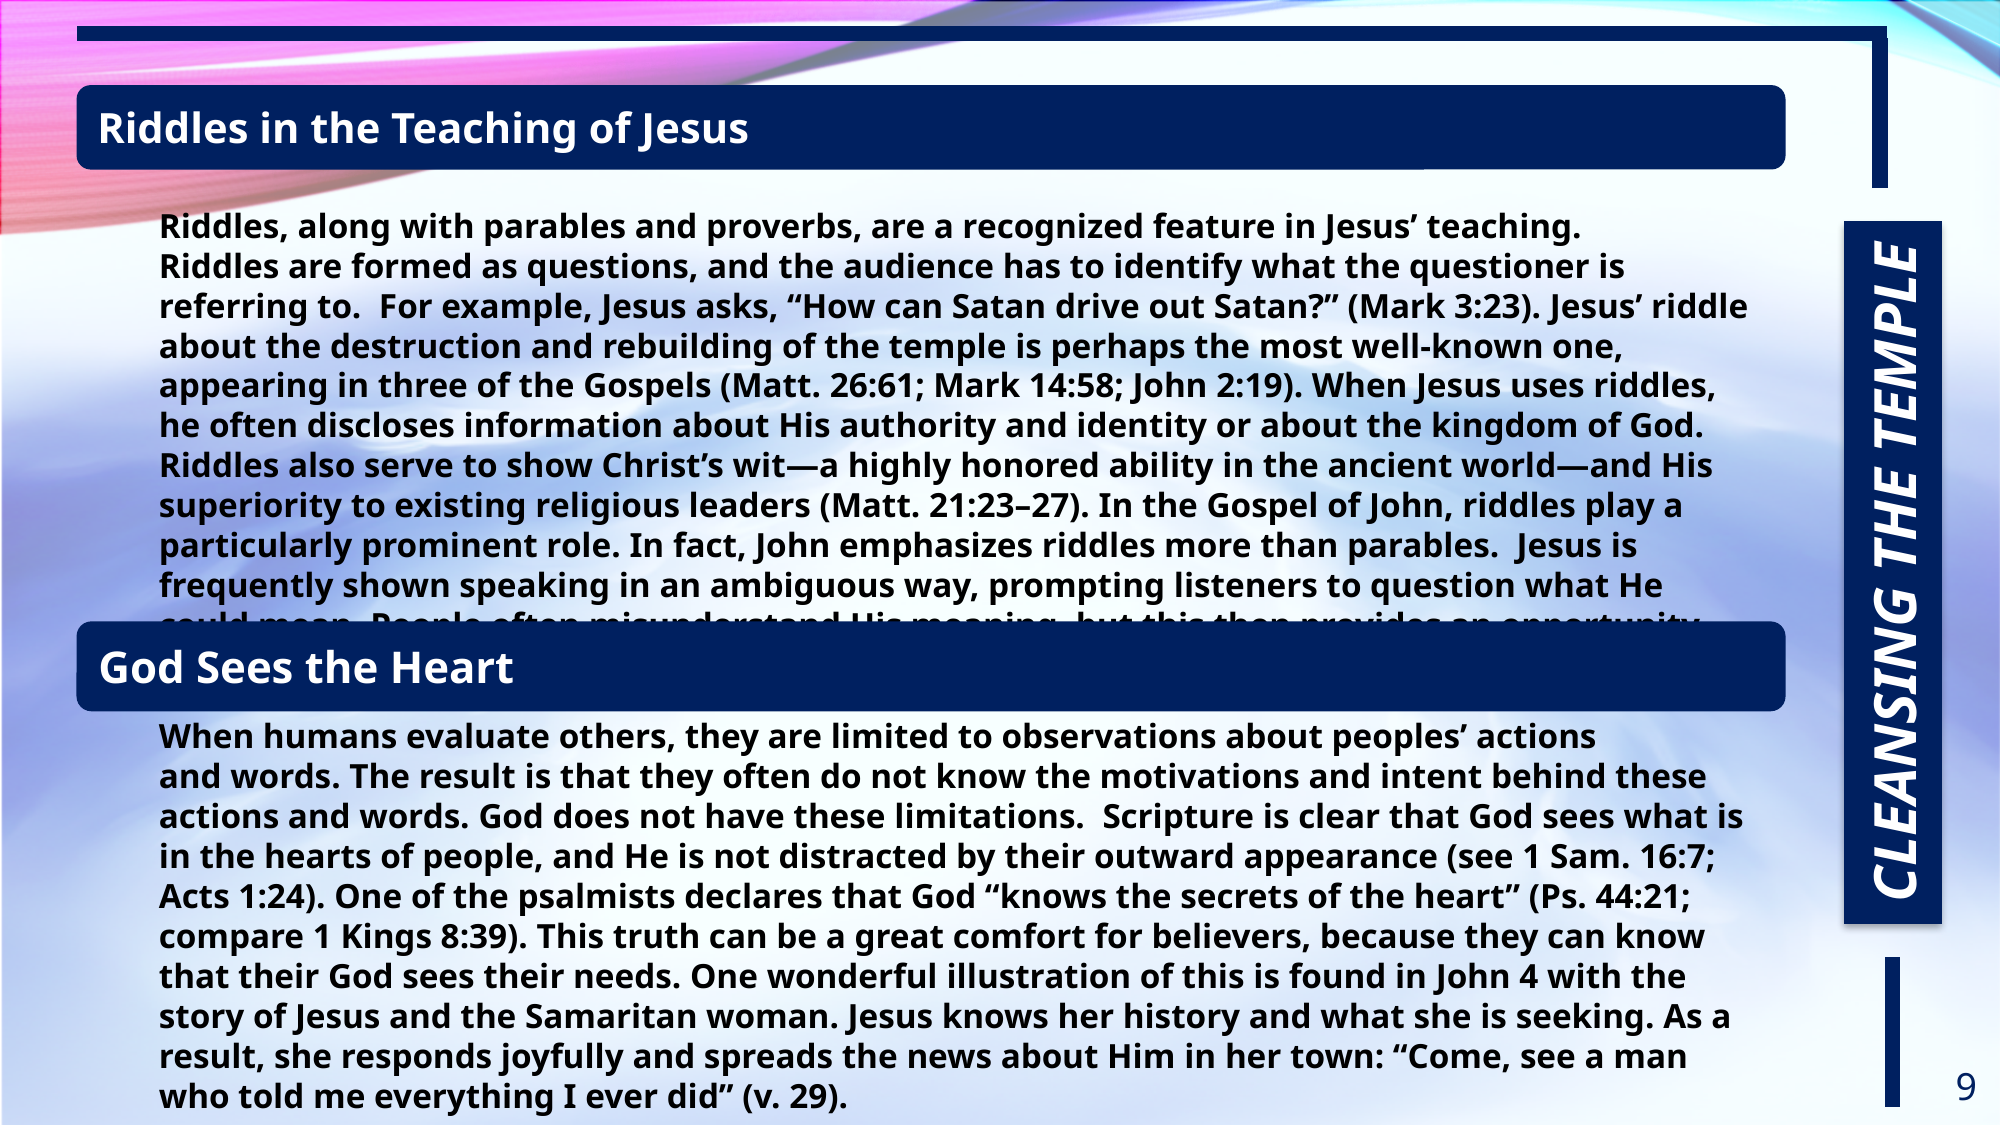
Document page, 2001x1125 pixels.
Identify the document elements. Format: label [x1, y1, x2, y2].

text_box [76, 63, 1786, 1056]
picture [0, 0, 2000, 1125]
